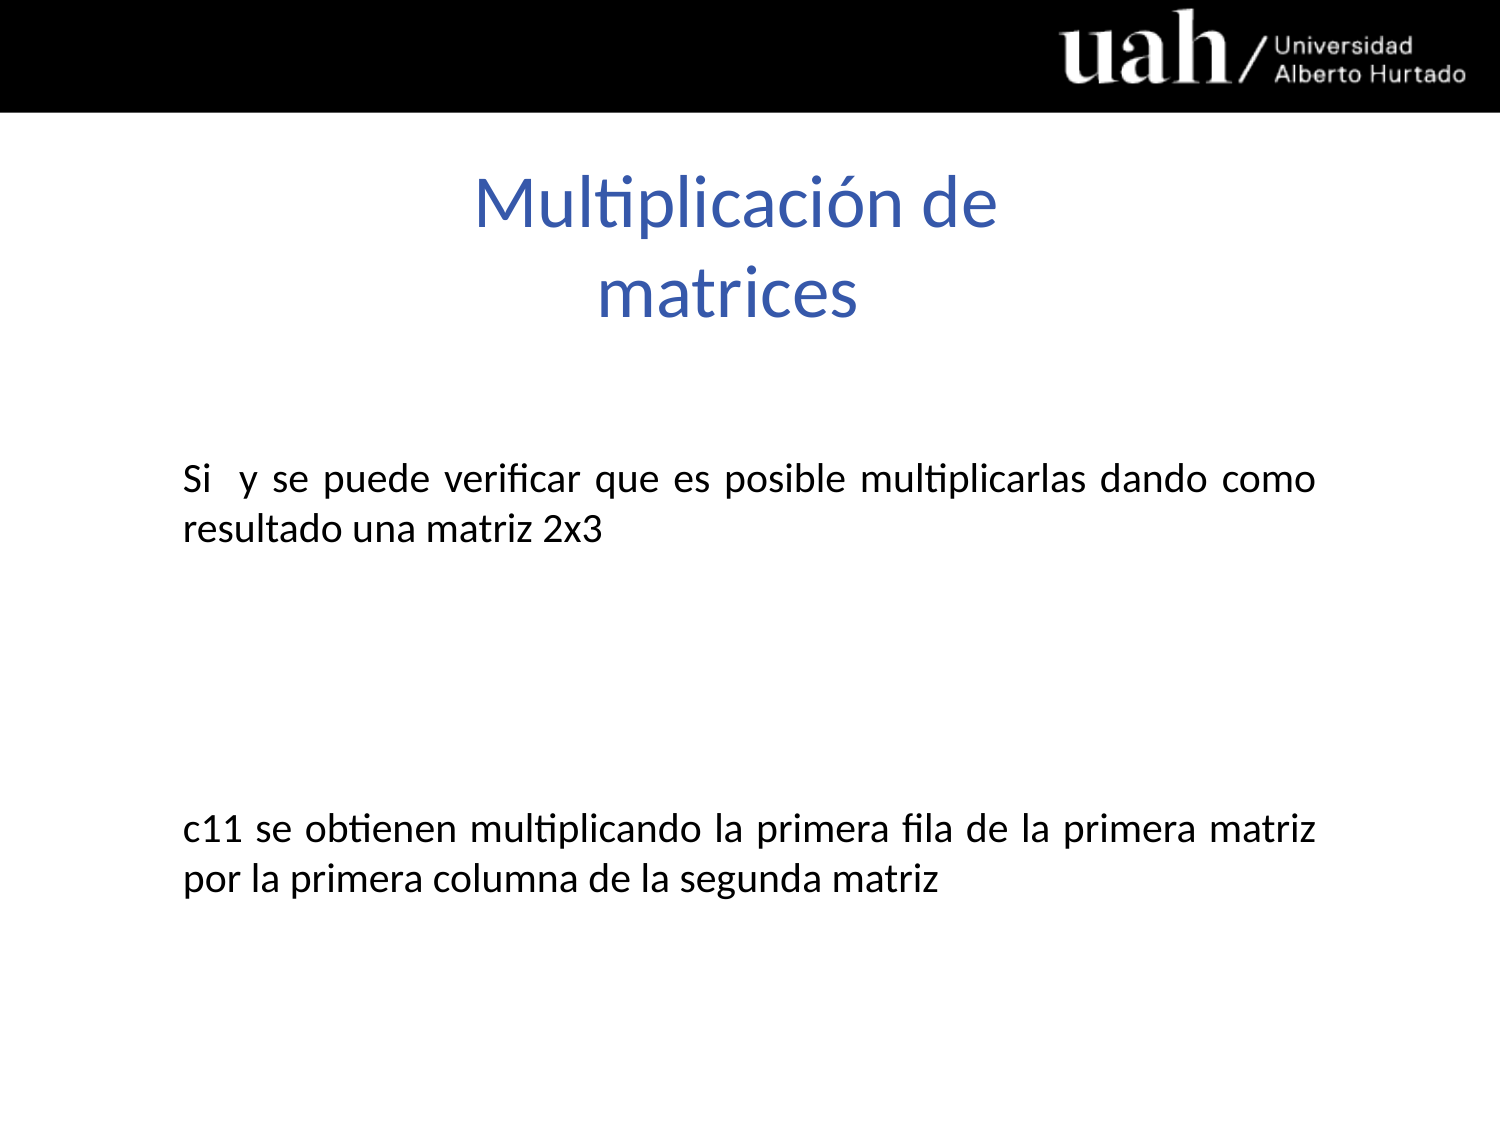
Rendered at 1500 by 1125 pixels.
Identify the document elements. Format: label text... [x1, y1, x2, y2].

text_box Multiplicación de matrices [361, 145, 1112, 340]
text_box [0, 0, 1500, 114]
picture [1057, 0, 1468, 94]
